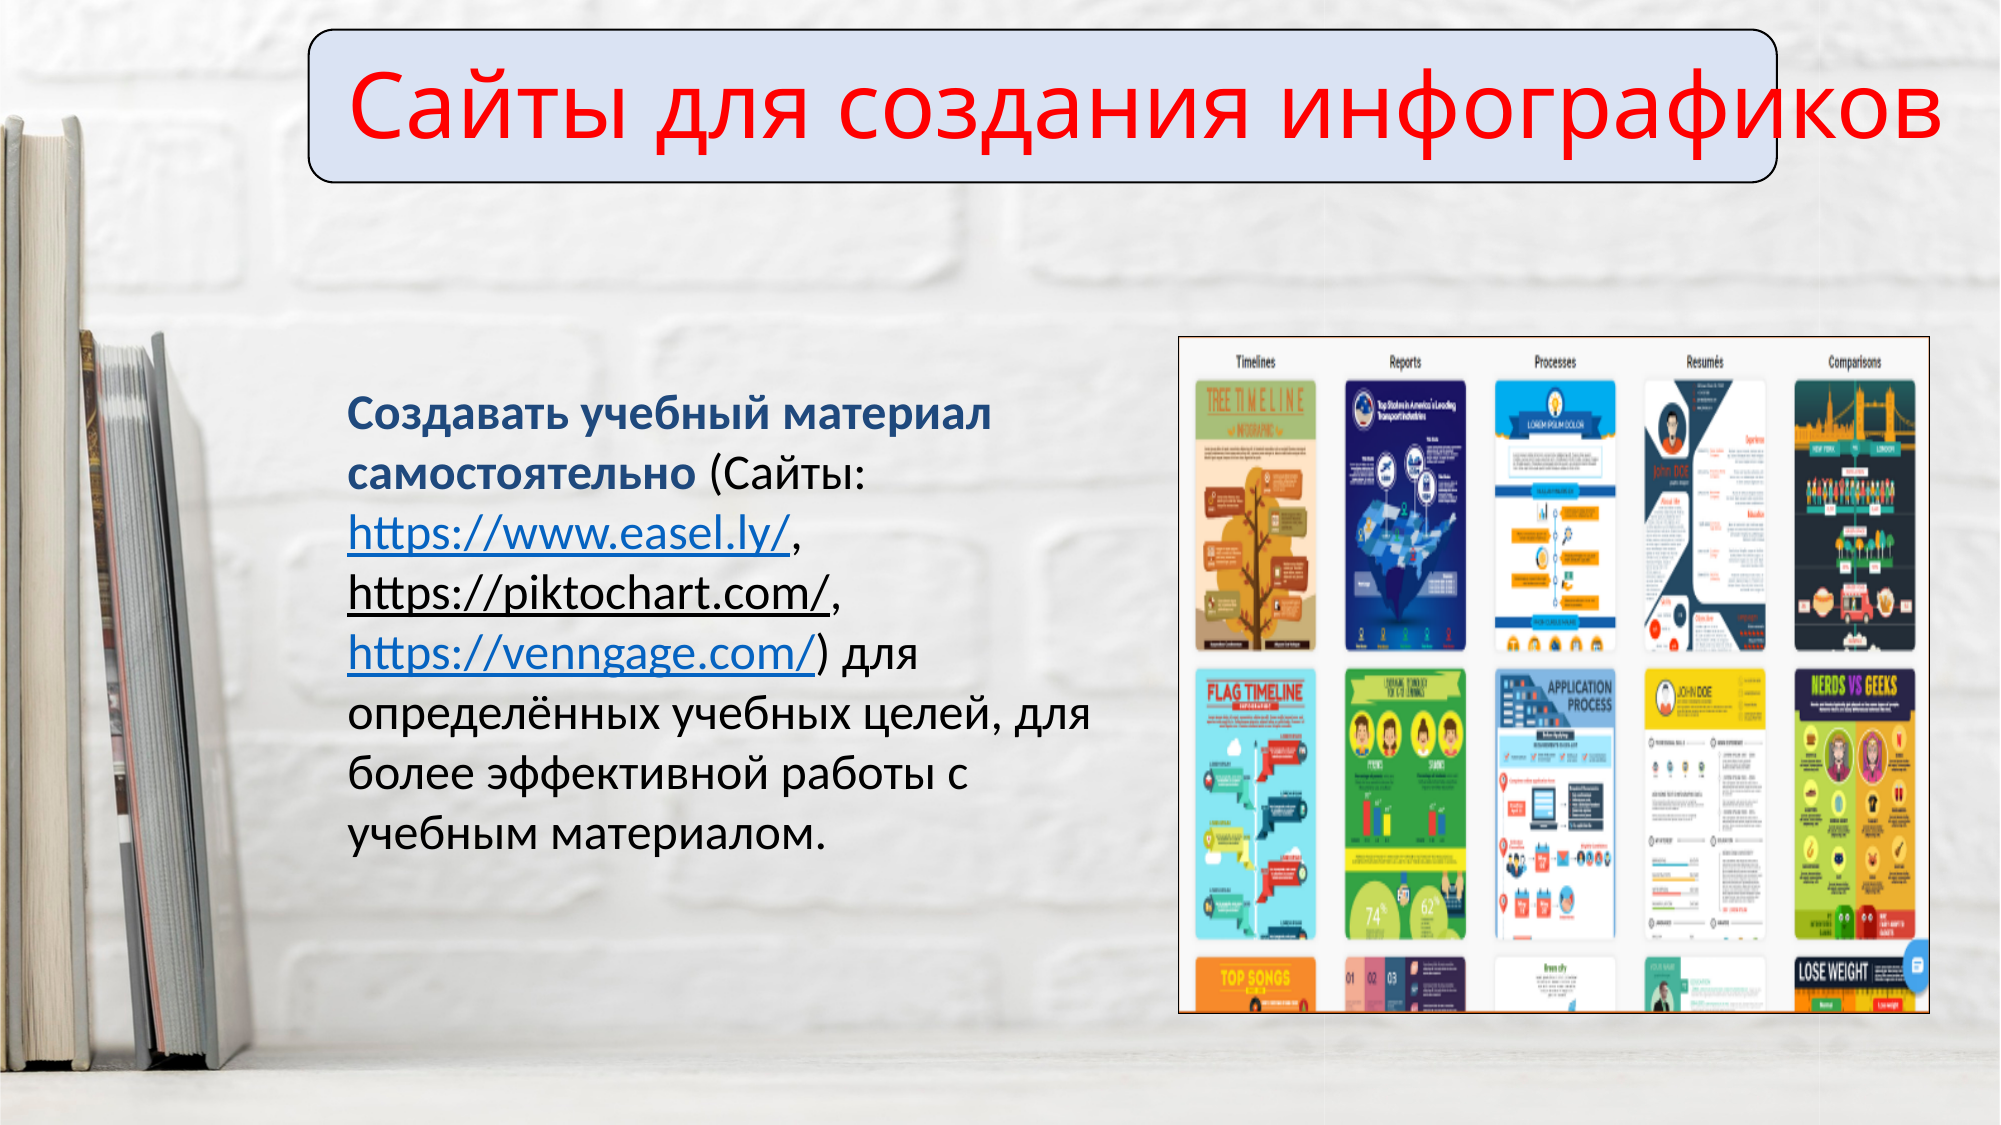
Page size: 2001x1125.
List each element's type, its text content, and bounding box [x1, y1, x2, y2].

text_box Создавать учебный материал самостоятельно (Сайты: https://www.easel.ly/, https://piktochart.com/, https://venngage.com/) для определённых учебных целей, для более эффективной работы с учебным материалом. [332, 372, 1129, 868]
text_box [307, 28, 332, 184]
picture [0, 0, 2000, 1125]
title Сайты для создания инфографиков [332, 0, 2000, 218]
